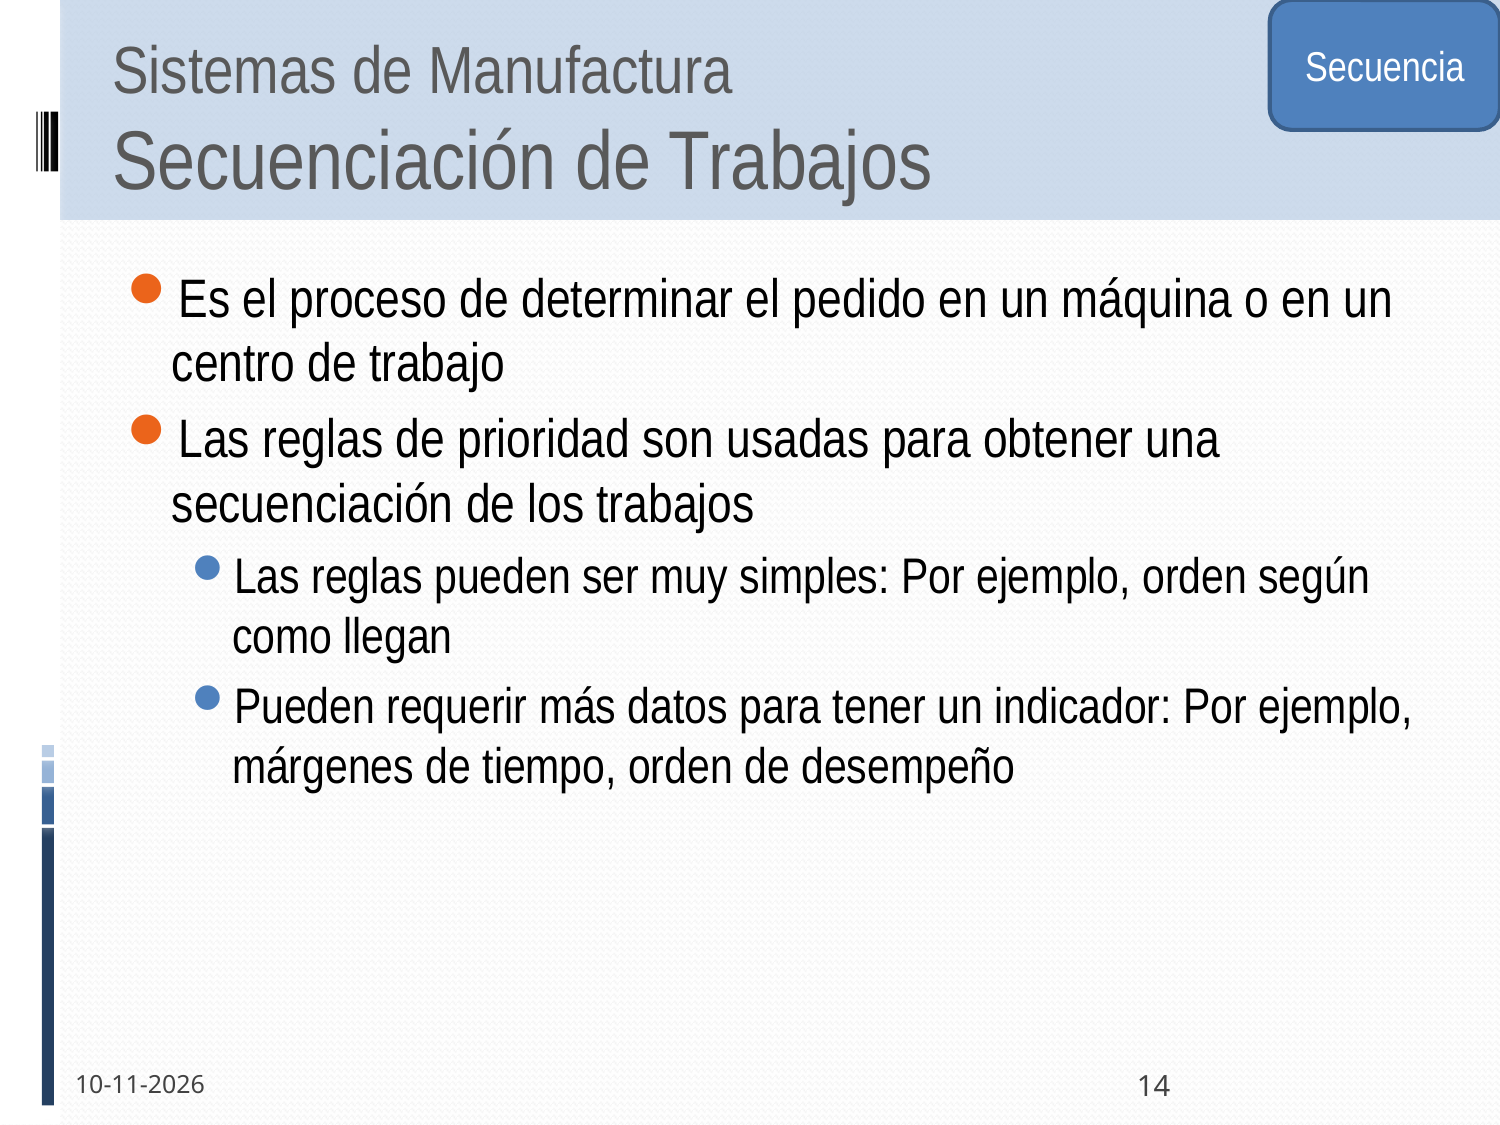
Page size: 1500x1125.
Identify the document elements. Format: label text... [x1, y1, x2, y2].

list Es el proceso de determinar el pedido en un máquina o en un centro de trabajo Las reglas de prioridad son usadas para obtener una secuenciación de los trabajos Las reglas pueden ser muy simples: Por ejemplo, orden según como llegan Pueden requerir más datos para tener un indicador: Por ejemplo, márgenes de tiempo, orden de desempeño [111, 255, 1436, 1038]
text_box Secuencia [1267, 0, 1500, 132]
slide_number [75, 1042, 243, 1103]
title Sistemas de Manufactura Secuenciación de Trabajos [111, 18, 1436, 207]
slide_number 14 [1045, 1046, 1171, 1107]
